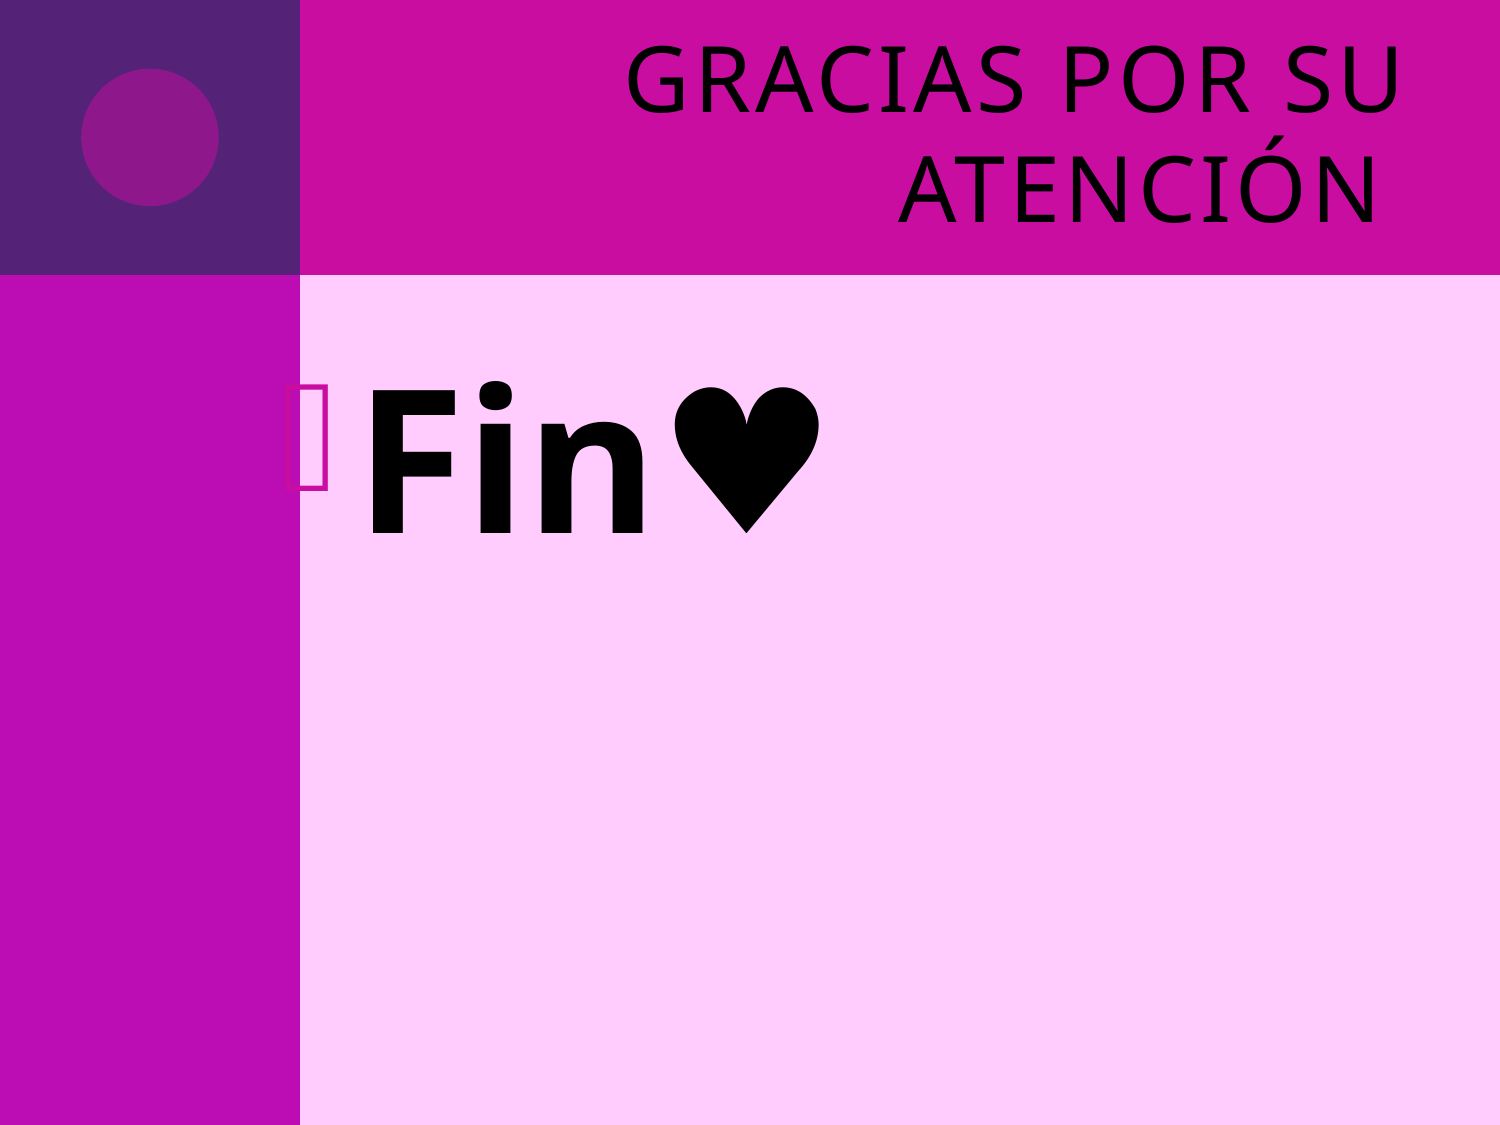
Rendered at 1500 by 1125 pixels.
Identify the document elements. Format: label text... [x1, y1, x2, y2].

title Gracias por su atención [399, 37, 1425, 225]
list Fin♥ [265, 326, 1291, 957]
